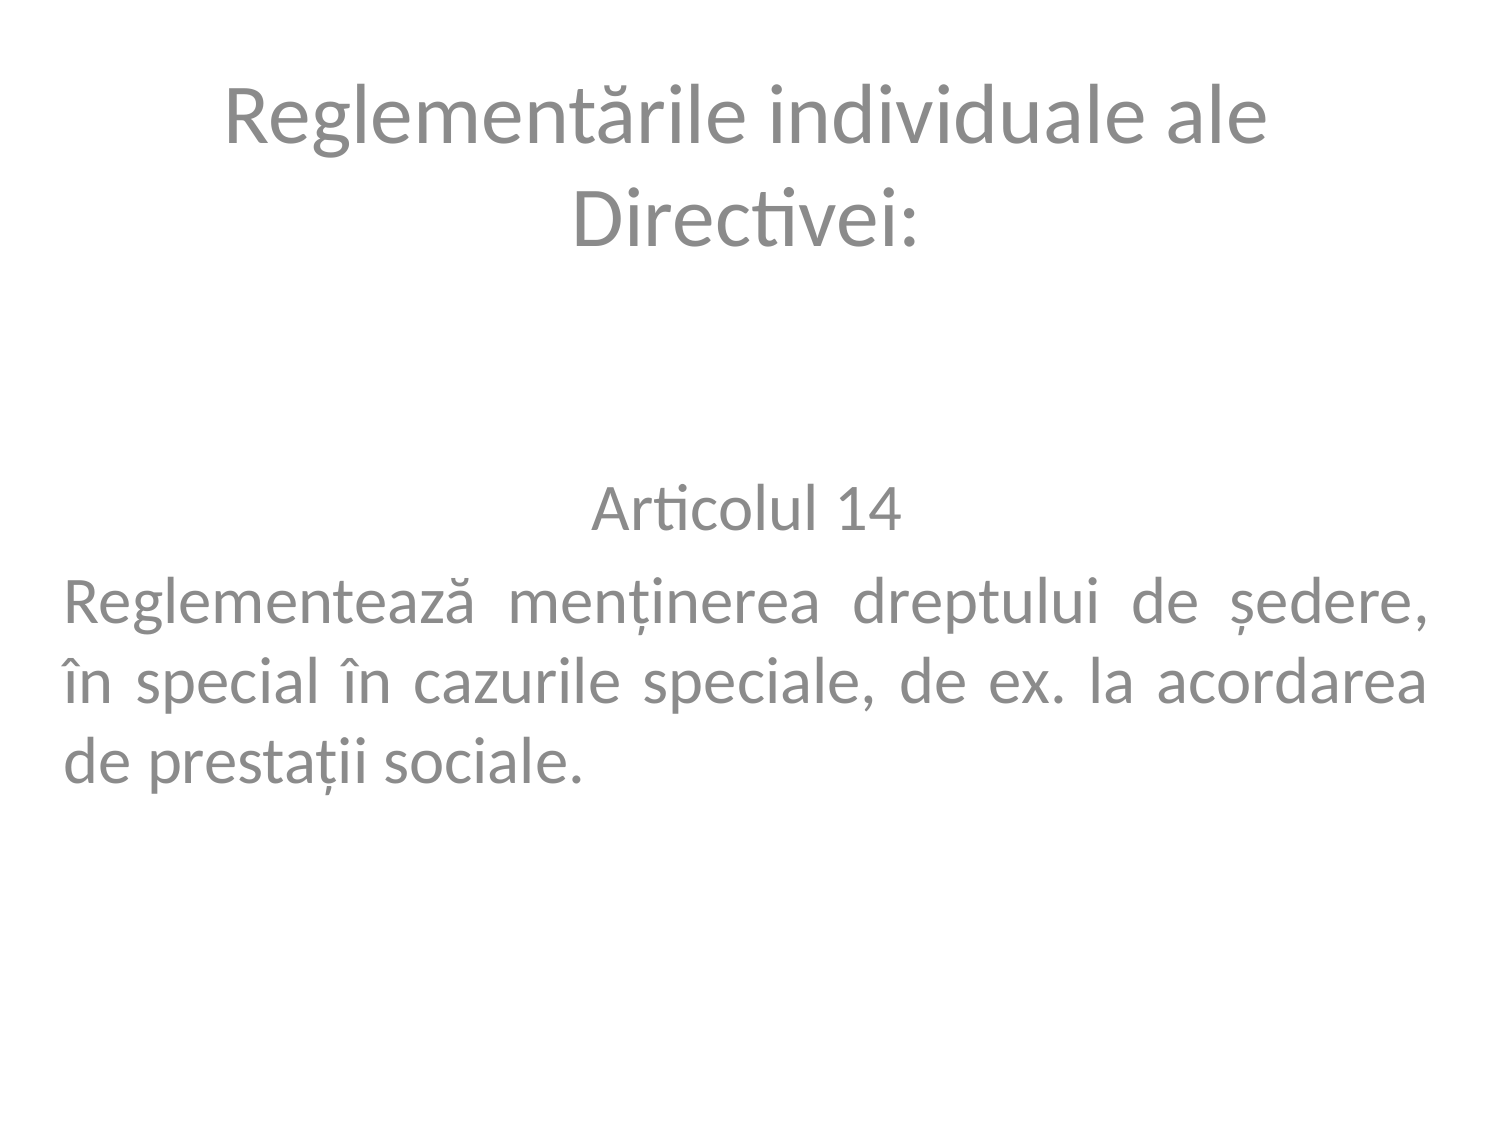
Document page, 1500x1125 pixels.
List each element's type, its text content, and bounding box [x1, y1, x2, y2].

subtitle Reglementările individuale ale Directivei: Articolul 14 Reglementează menținerea dreptului de ședere, în special în cazurile speciale, de ex. la acordarea de prestații sociale. [48, 50, 1446, 1063]
